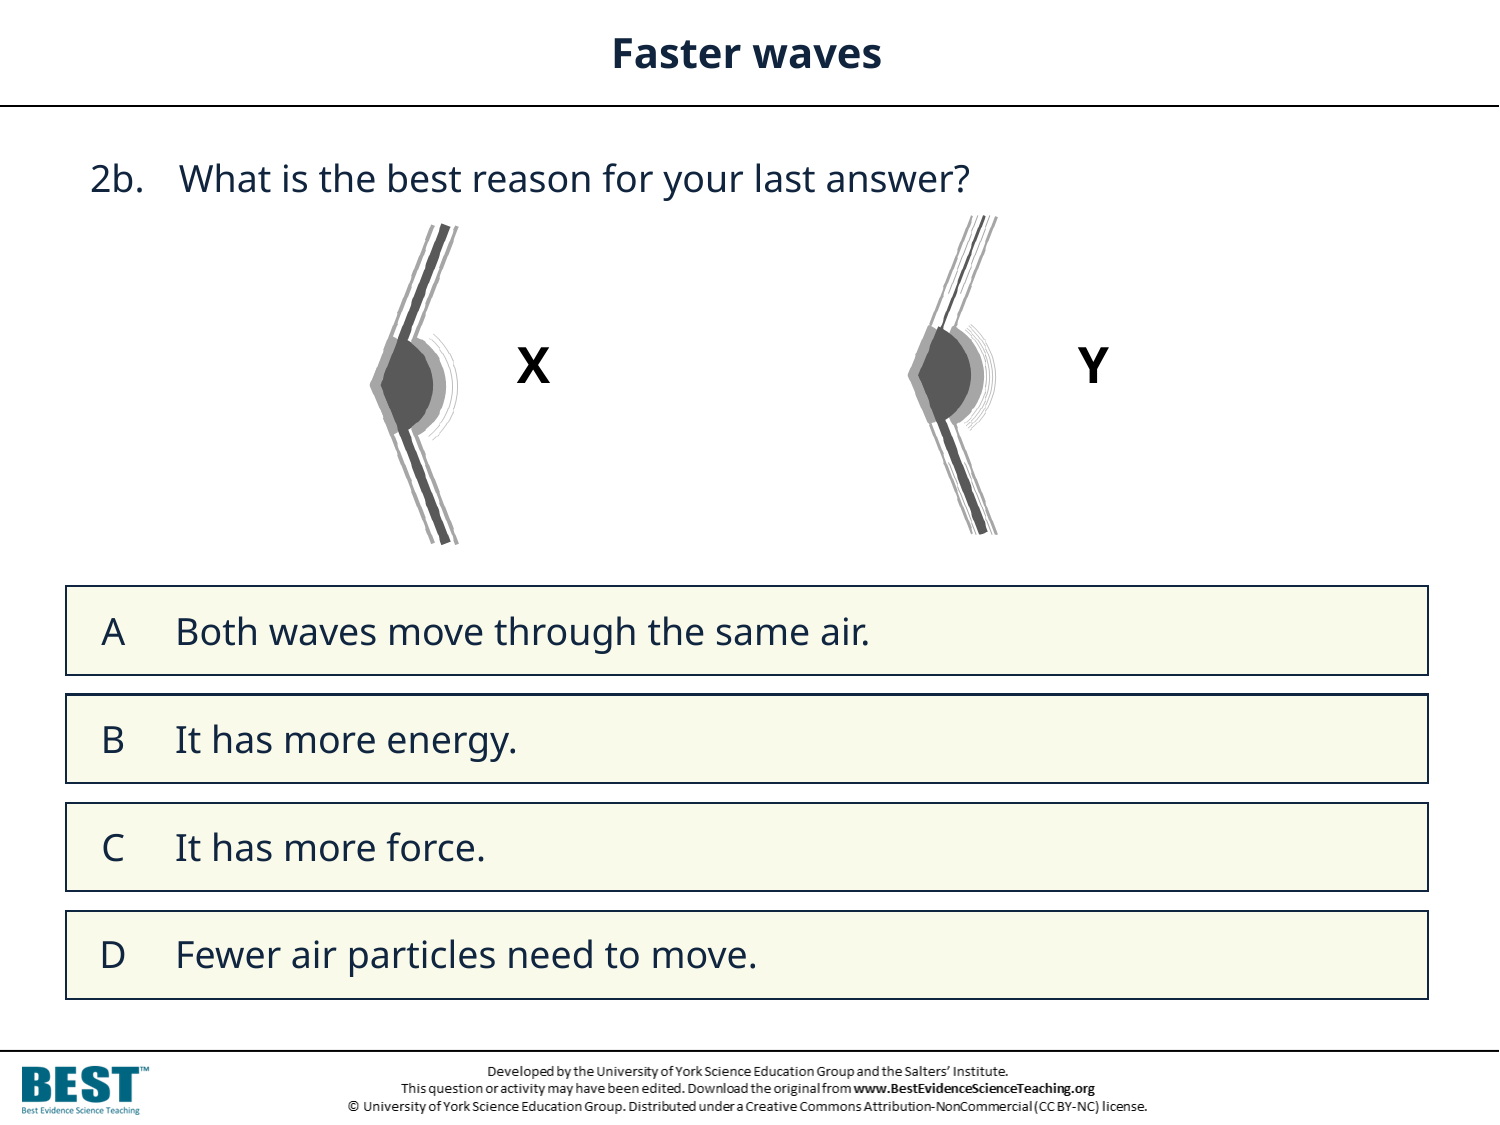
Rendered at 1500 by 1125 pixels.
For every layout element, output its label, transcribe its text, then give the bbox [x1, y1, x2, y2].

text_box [369, 214, 1151, 548]
picture [0, 105, 1500, 1125]
text_box Faster waves [23, 4, 1471, 99]
